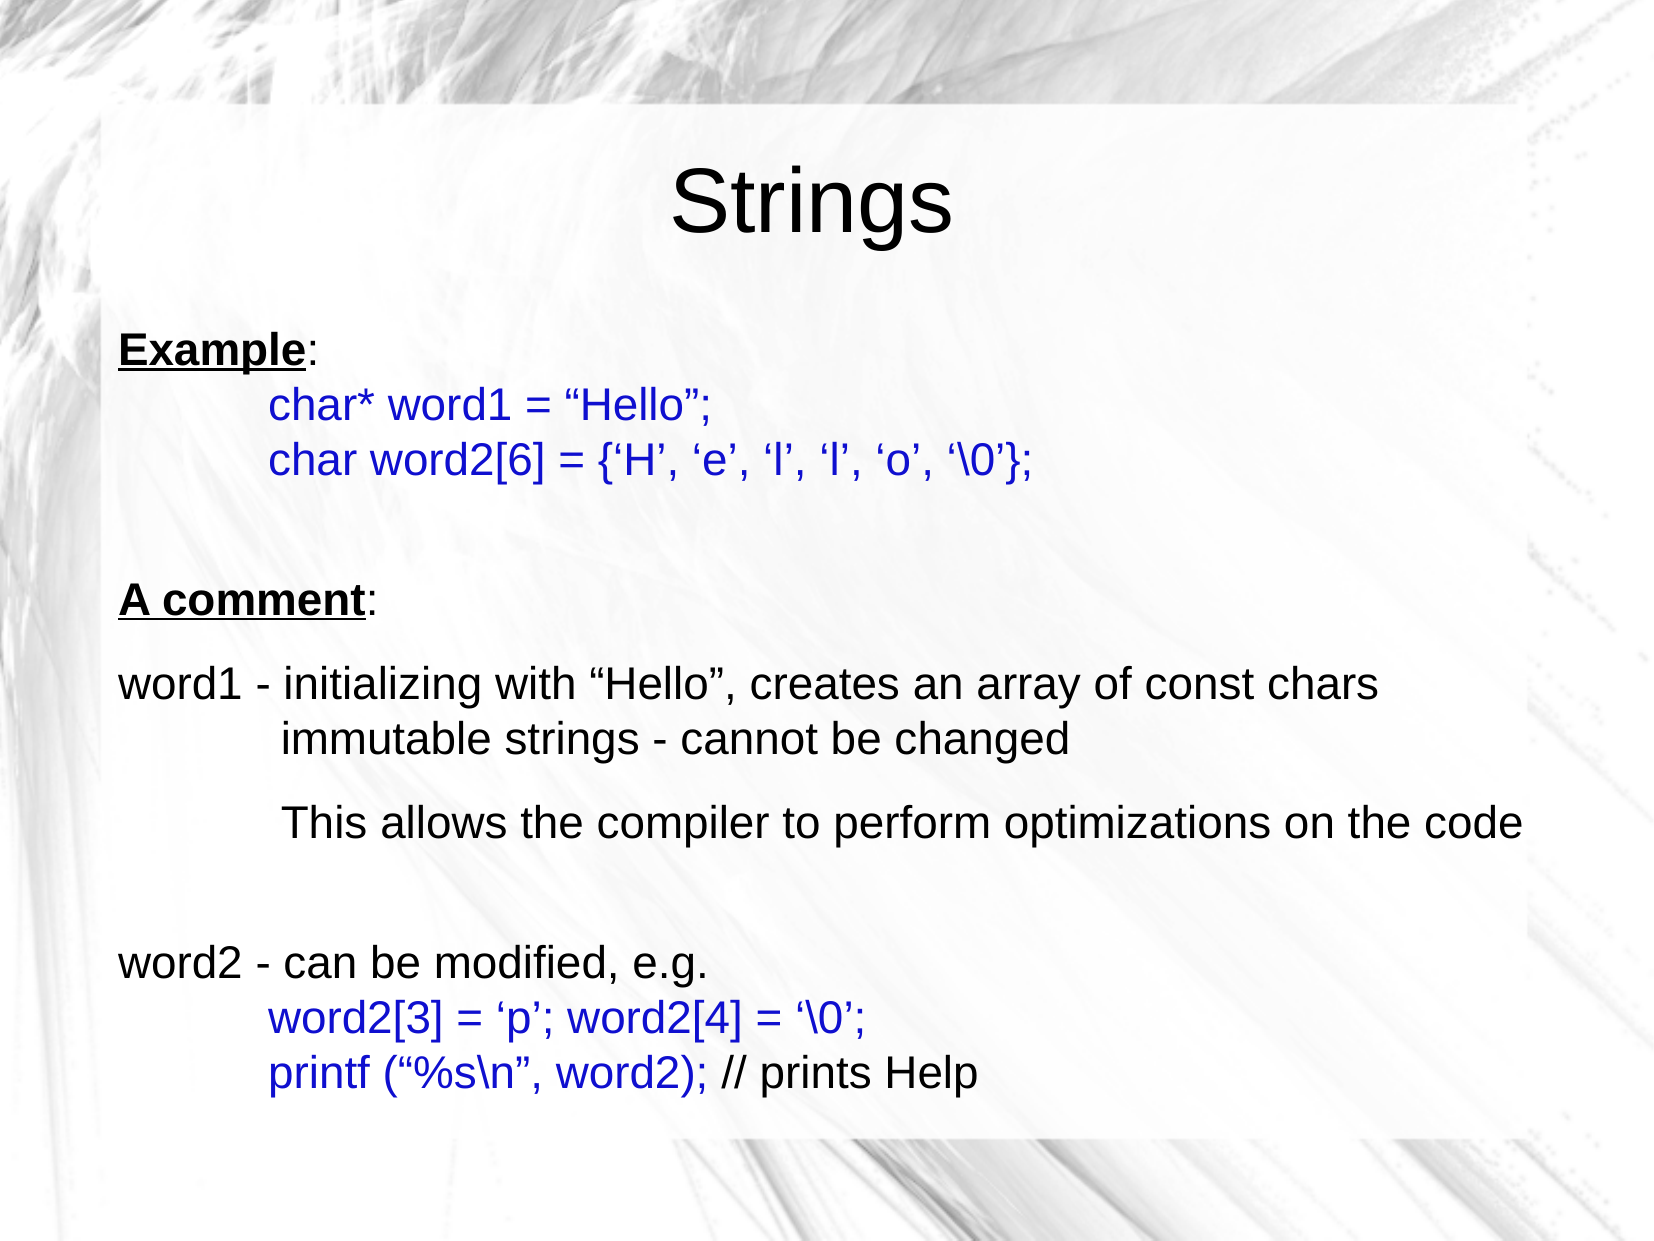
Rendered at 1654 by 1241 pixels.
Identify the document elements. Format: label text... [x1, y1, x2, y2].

picture [0, 0, 1654, 1241]
list Example: char* word1 = “Hello”; char word2[6] = {‘H’, ‘e’, ‘l’, ‘l’, ‘o’, ‘\0’}; A comment: word1 - initializing with “Hello”, creates an array of const chars immutable strings - cannot be changed This allows the compiler to perform optimizations on the code word2 - can be modified, e.g. word2[3] = ‘p’; word2[4] = ‘\0’; printf (“%s\n”, word2); // prints Help [118, 319, 1571, 1109]
title Strings [118, 93, 1506, 299]
